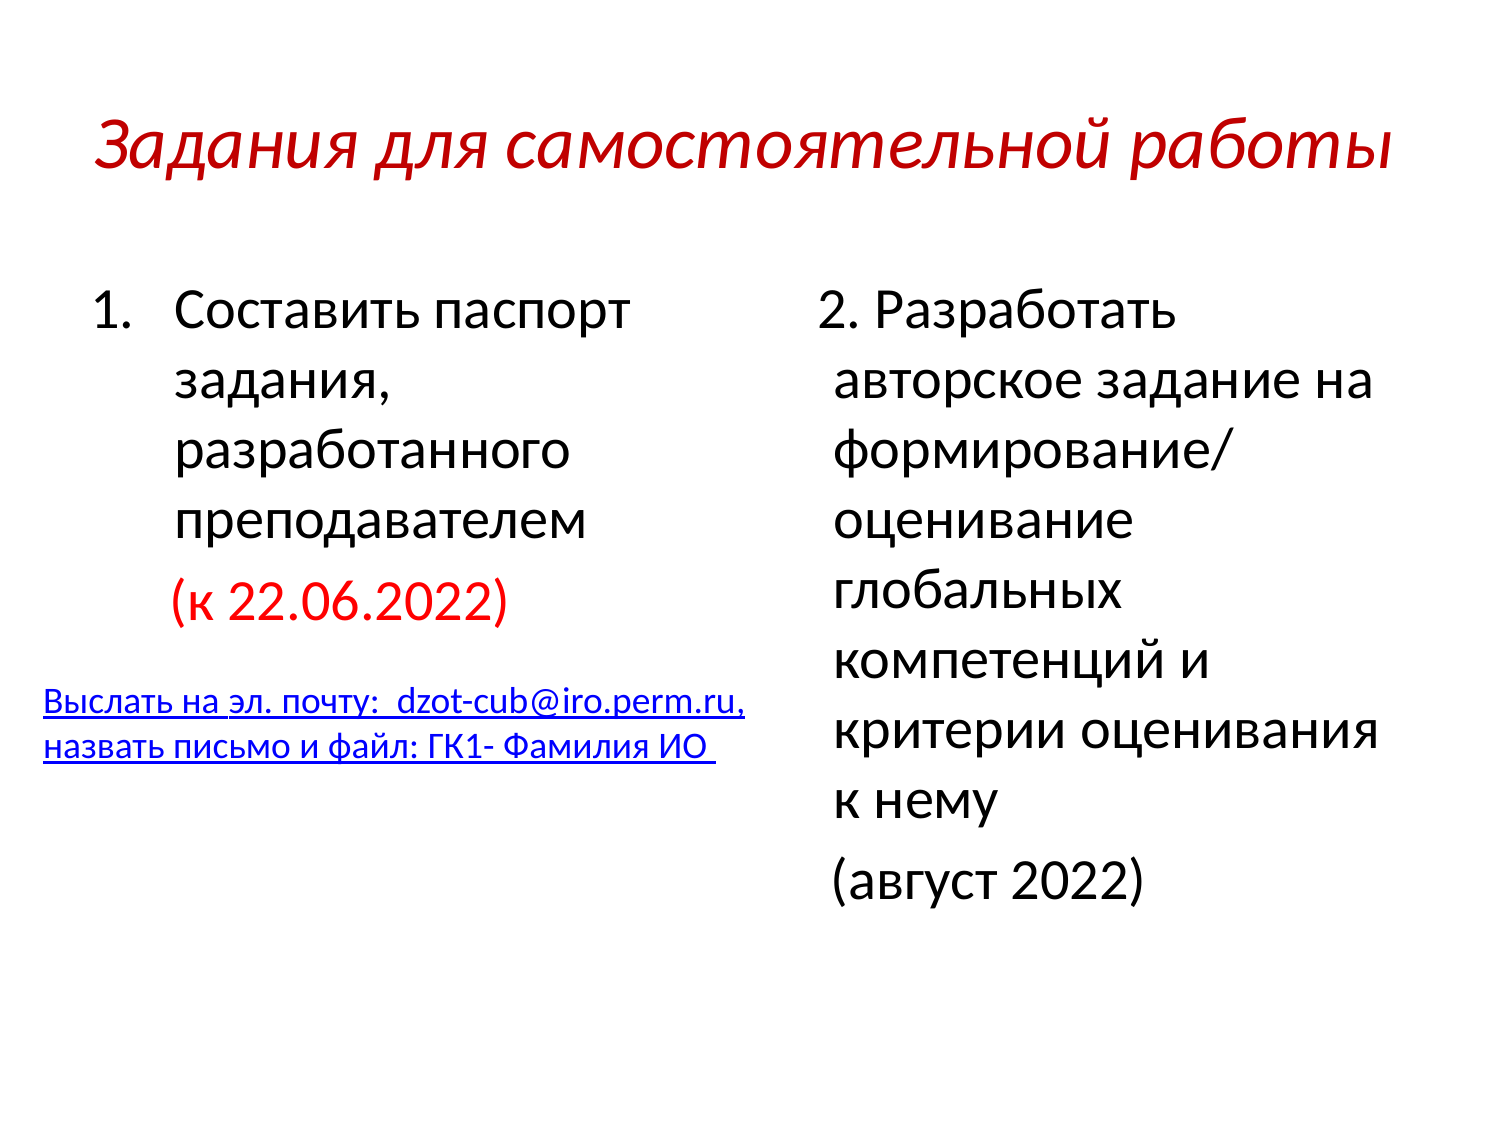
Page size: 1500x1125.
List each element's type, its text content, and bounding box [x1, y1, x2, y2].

text_box Выслать на эл. почту: dzot-cub@iro.perm.ru, назвать письмо и файл: ГК1- Фамилия ИО [28, 668, 763, 819]
list Составить паспорт задания, разработанного преподавателем (к 22.06.2022) [75, 262, 738, 668]
list 2. Разработать авторское задание на формирование/ оценивание глобальных компетенций и критерии оценивания к нему (август 2022) [762, 262, 1425, 1005]
title Задания для самостоятельной работы [17, 45, 1471, 233]
